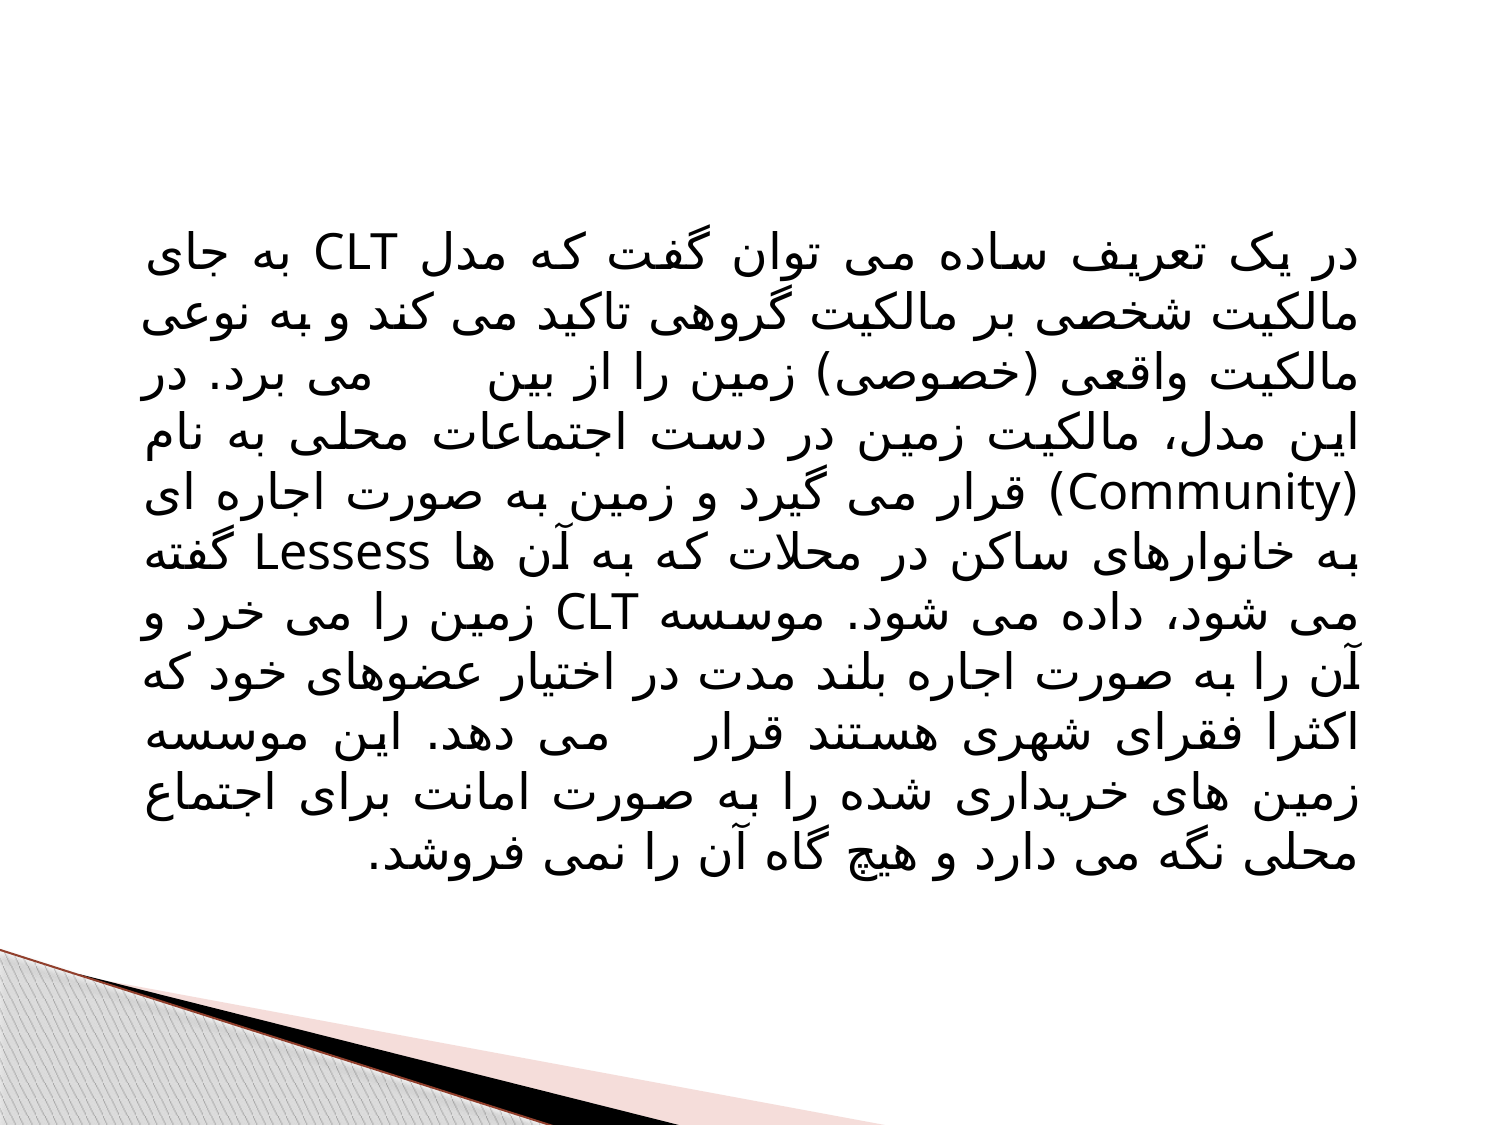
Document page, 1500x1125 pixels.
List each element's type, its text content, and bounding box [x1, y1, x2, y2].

text_box در یک تعریف ساده می توان گفت که مدل CLT به جای مالکیت شخصی بر مالکیت گروهی تاکید می کند و به نوعی مالکیت واقعی (خصوصی) زمین را از بین می برد. در این مدل، مالکیت زمین در دست اجتماعات محلی به نام (Community) قرار می گیرد و زمین به صورت اجاره ای به خانوارهای ساکن در محلات که به آن ها Lessess گفته می شود، داده می شود. موسسه CLT زمین را می خرد و آن را به صورت اجاره بلند مدت در اختیار عضوهای خود که اکثرا فقرای شهری هستند قرار می دهد. این موسسه زمین های خریداری شده را به صورت امانت برای اجتماع محلی نگه می دارد و هیچ گاه آن را نمی فروشد. [125, 212, 1375, 888]
